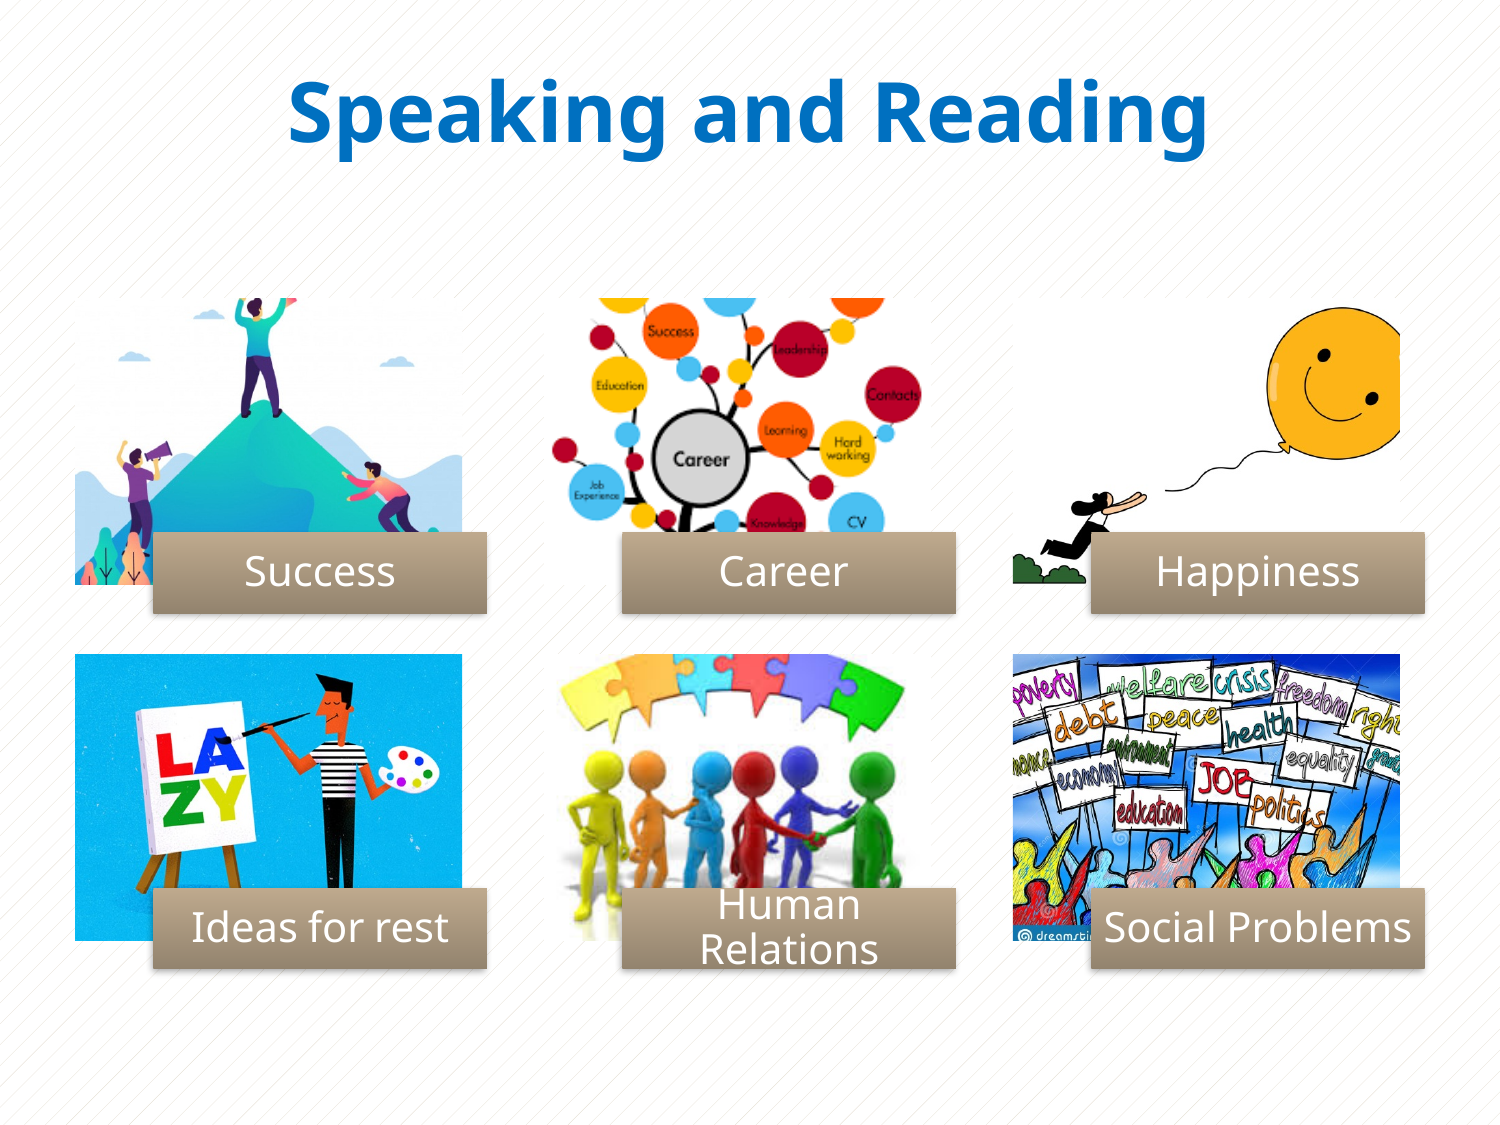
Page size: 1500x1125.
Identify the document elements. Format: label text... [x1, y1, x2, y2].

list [74, 262, 1426, 1006]
title Speaking and Reading [75, 45, 1425, 173]
